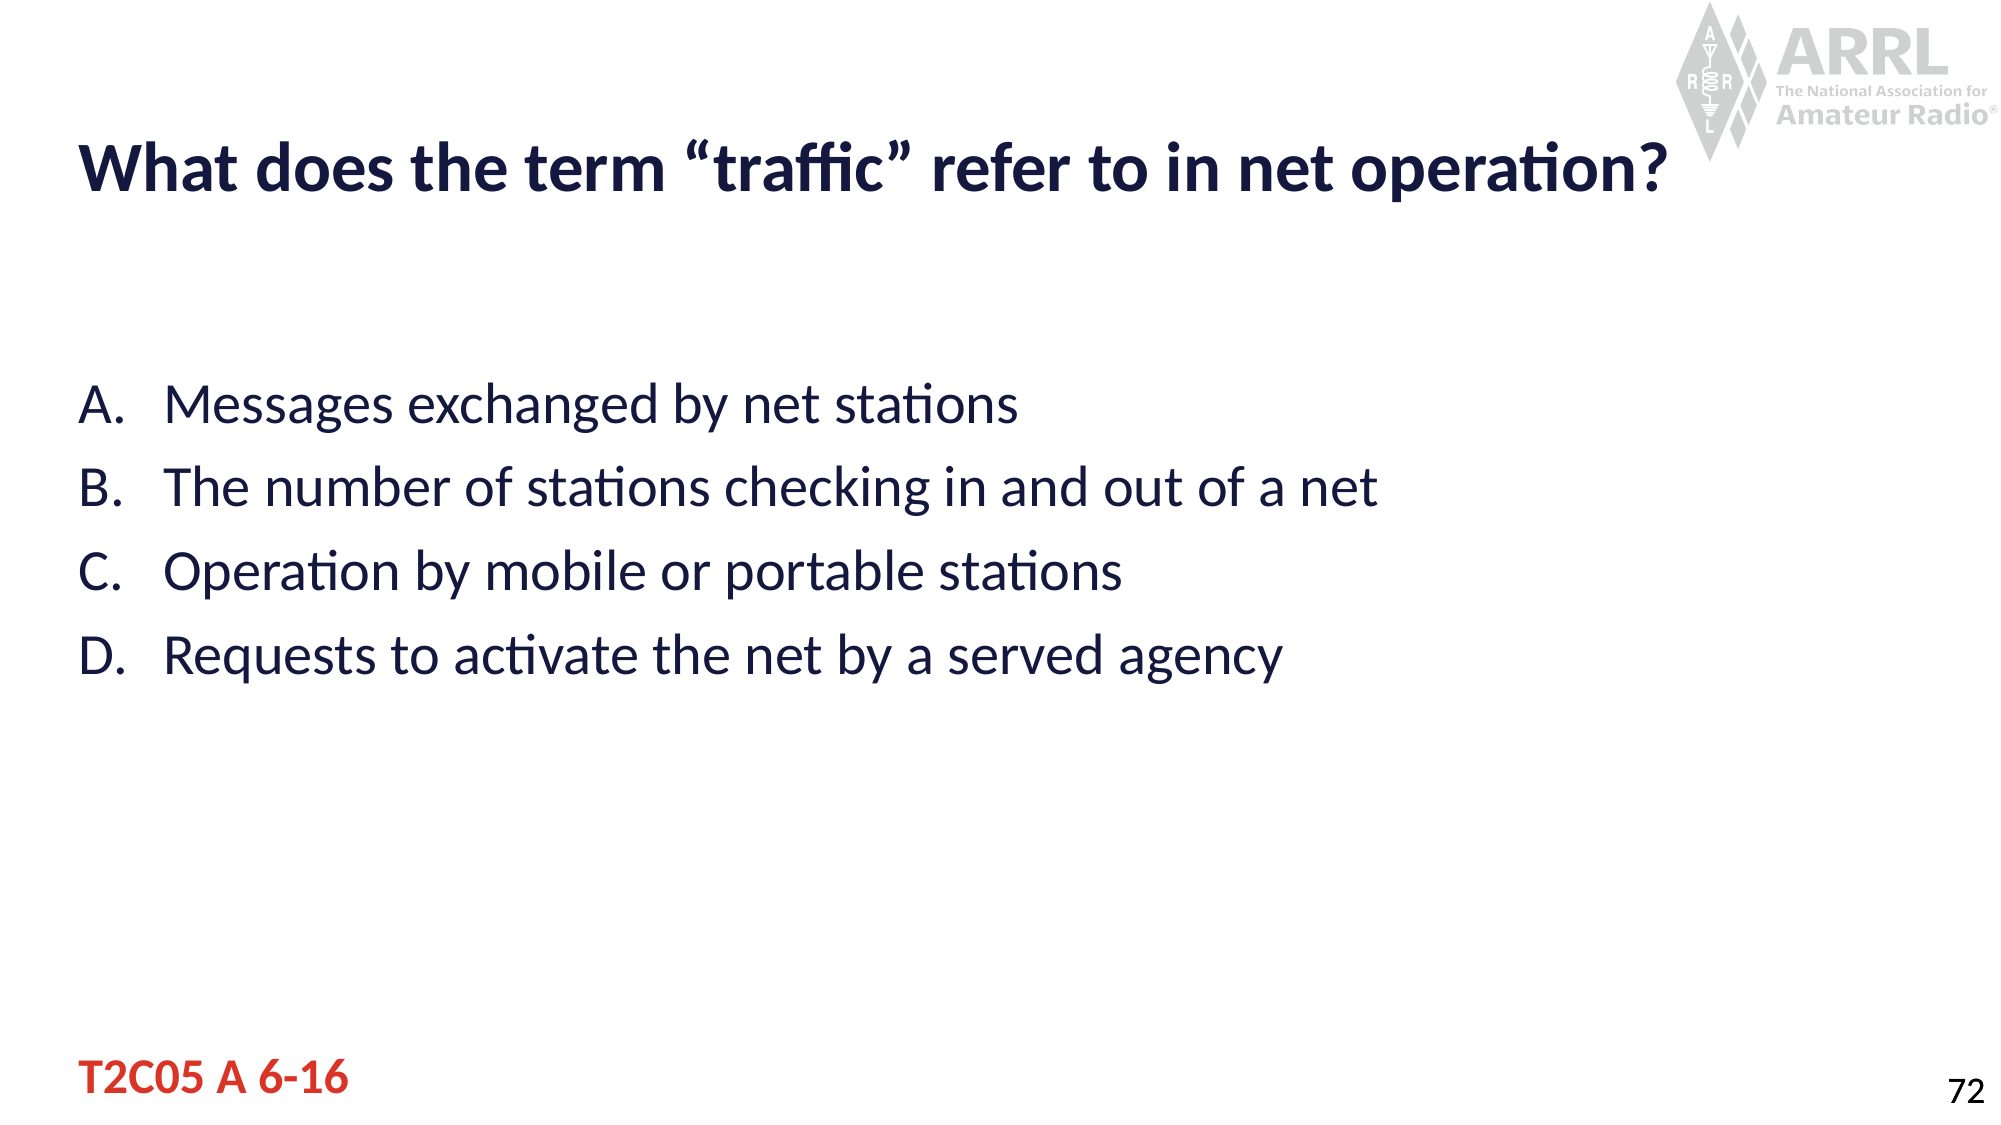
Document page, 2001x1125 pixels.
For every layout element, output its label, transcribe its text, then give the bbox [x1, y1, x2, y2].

list Messages exchanged by net stations The number of stations checking in and out of a net Operation by mobile or portable stations Requests to activate the net by a served agency [63, 365, 1863, 989]
title What does the term “traffic” refer to in net operation? [63, 59, 1863, 278]
text_box T2C05 A 6-16 [63, 1036, 921, 1112]
picture [1674, 0, 2000, 164]
